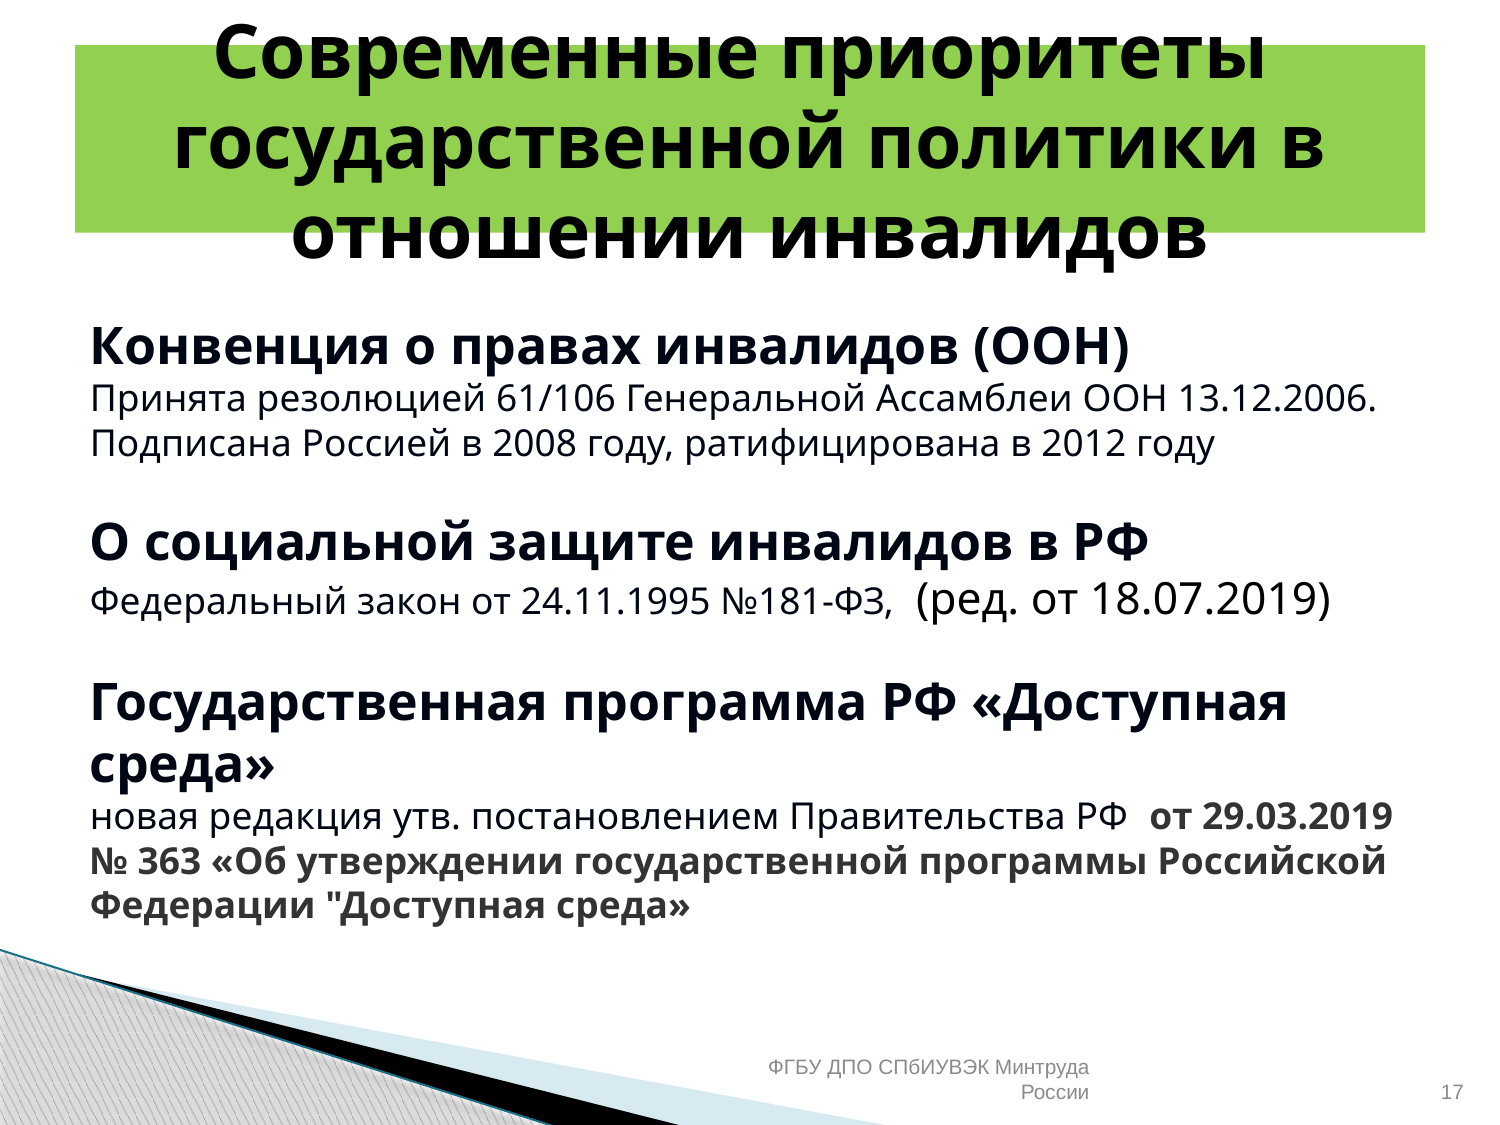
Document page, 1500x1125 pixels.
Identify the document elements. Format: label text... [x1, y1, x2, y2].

list Конвенция о правах инвалидов (ООН) Принята резолюцией 61/106 Генеральной Ассамблеи ООН 13.12.2006. Подписана Россией в 2008 году, ратифицирована в 2012 году О социальной защите инвалидов в РФ Федеральный закон от 24.11.1995 №181-ФЗ, (ред. от 18.07.2019) Государственная программа РФ «Доступная среда» новая редакция утв. постановлением Правительства РФ от 29.03.2019 № 363 «Об утверждении государственной программы Российской Федерации "Доступная среда» [75, 243, 1425, 986]
slide_number 17 [1418, 1051, 1479, 1112]
title Современные приоритеты государственной политики в отношении инвалидов [75, 45, 1425, 233]
footer ФГБУ ДПО СПбИУВЭК Минтруда России [718, 1051, 1105, 1112]
